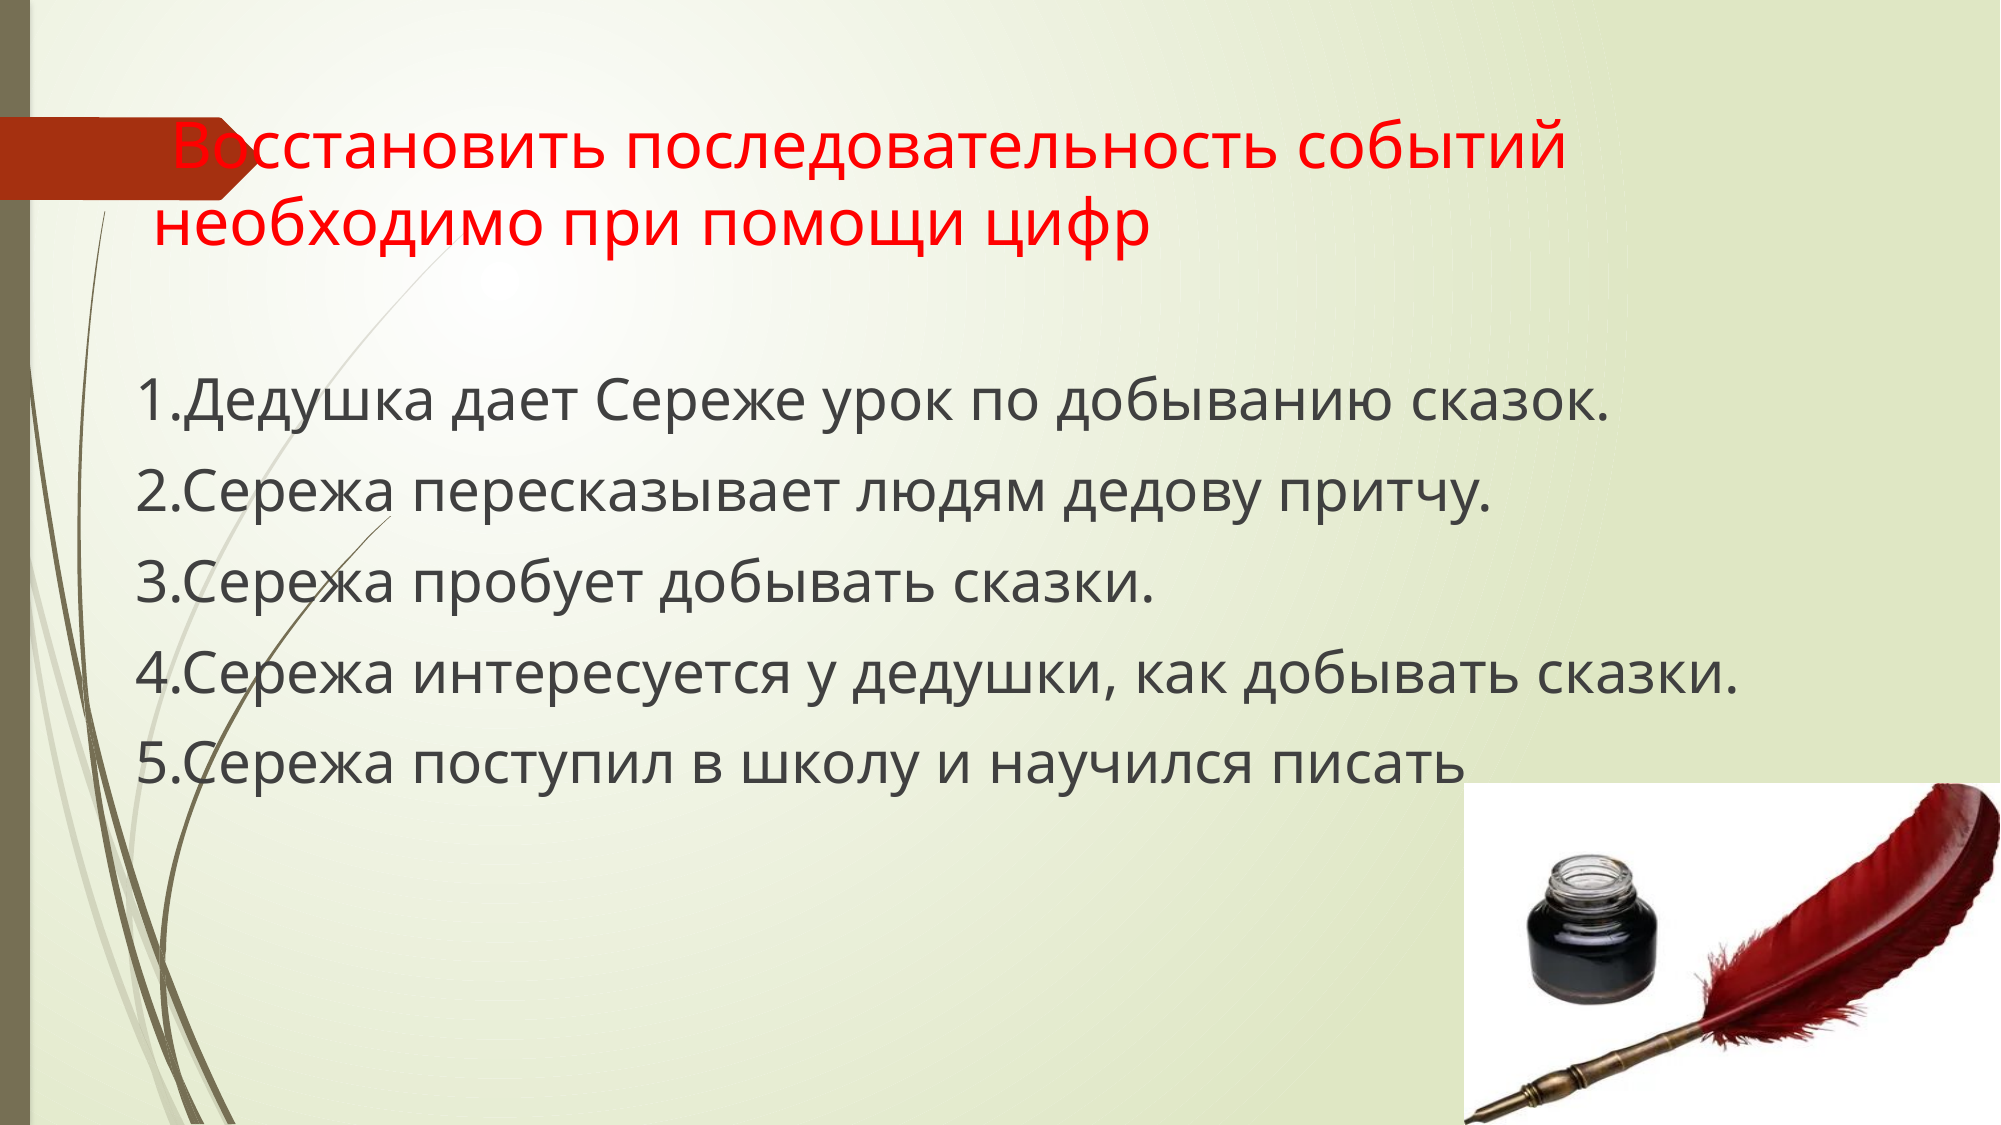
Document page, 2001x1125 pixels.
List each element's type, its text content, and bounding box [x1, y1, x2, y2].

picture [1464, 783, 2000, 1125]
list 1.Дедушка дает Сереже урок по добыванию сказок. 2.Сережа пересказывает людям дедову притчу. 3.Сережа пробует добывать сказки. 4.Сережа интересуется у дедушки, как добывать сказки. 5.Сережа поступил в школу и научился писать [120, 354, 1846, 985]
title Восстановить последовательность событий необходимо при помощи цифр [137, 96, 1863, 311]
